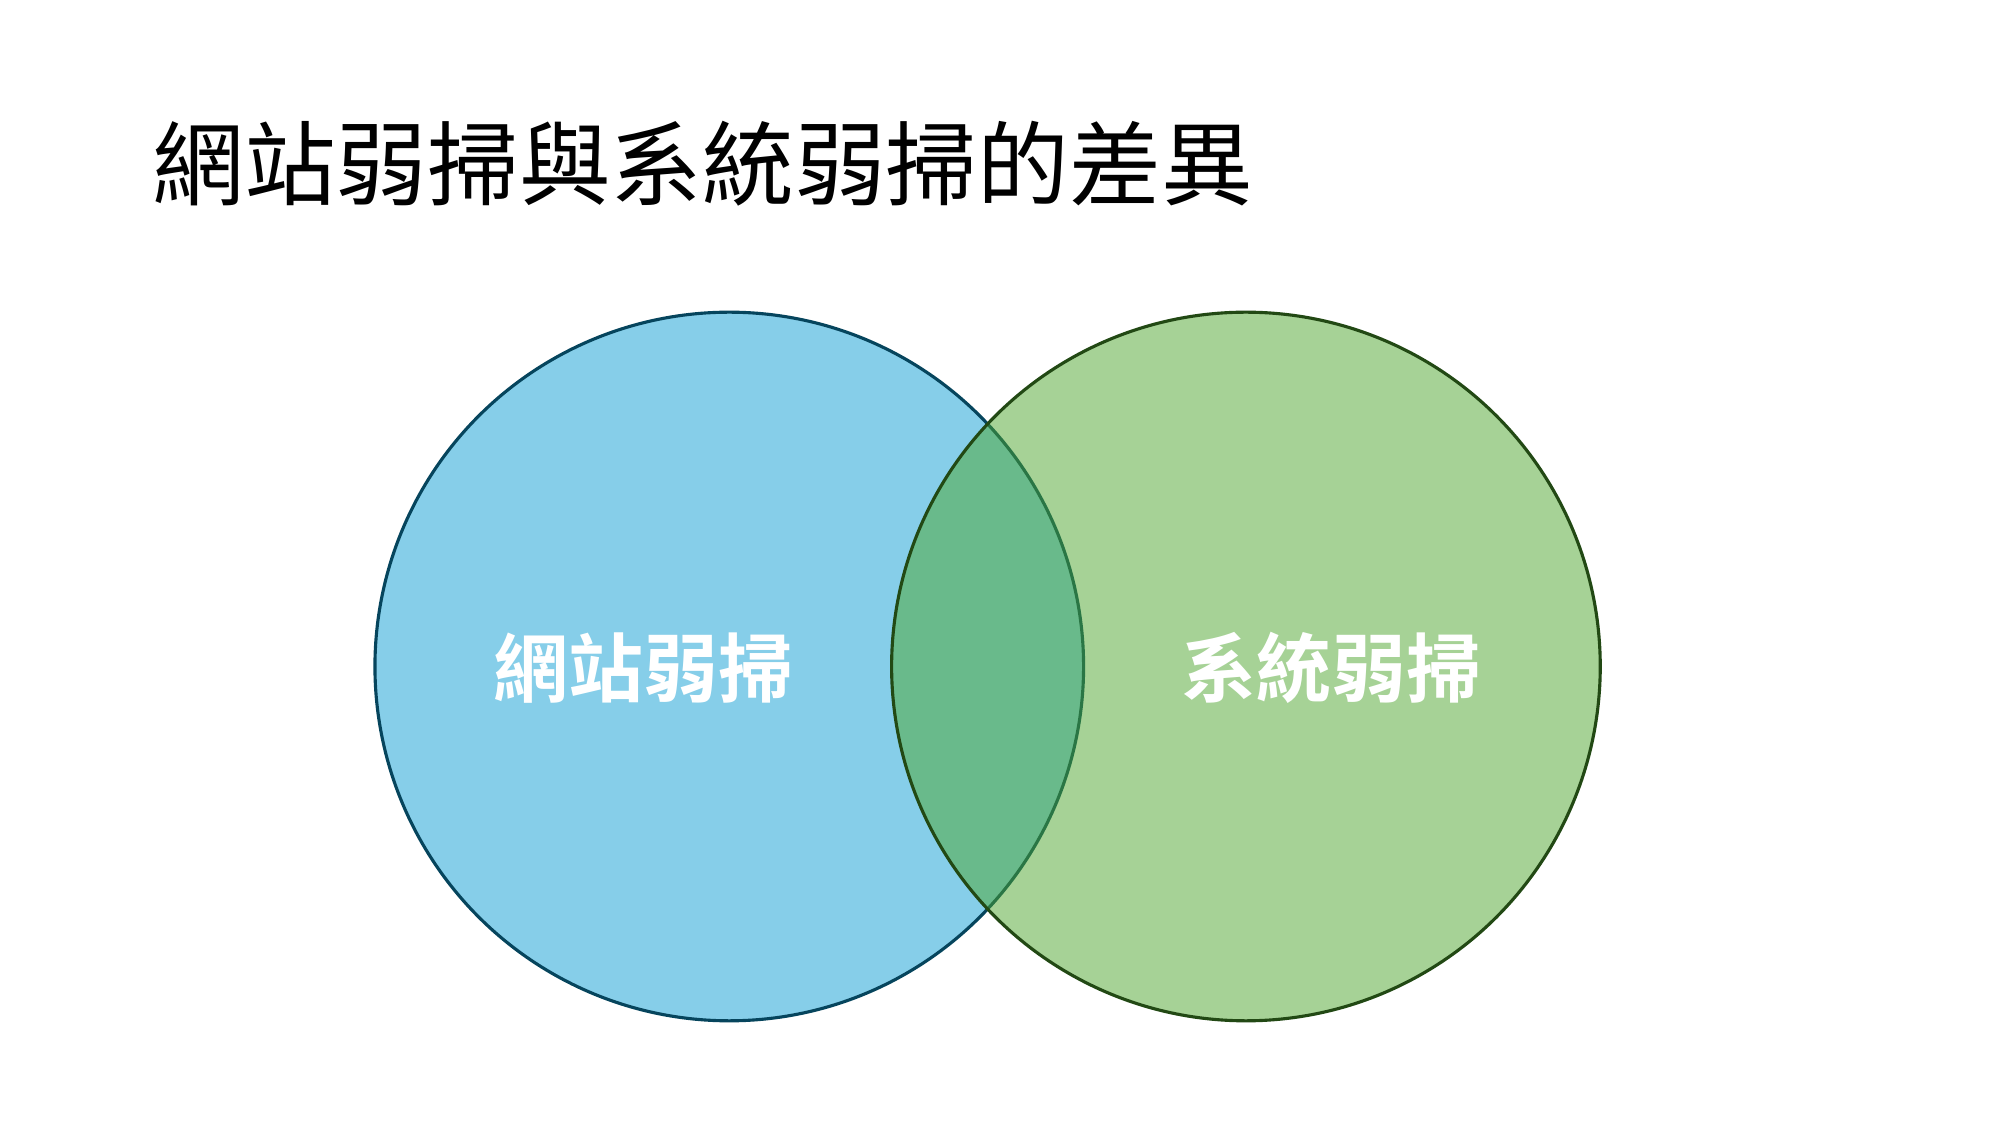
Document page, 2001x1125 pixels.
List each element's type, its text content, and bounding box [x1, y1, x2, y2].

title 網站弱掃與系統弱掃的差異 [137, 59, 1863, 278]
text_box 網站弱掃 [373, 310, 987, 1023]
text_box 系統弱掃 [890, 310, 1602, 1023]
